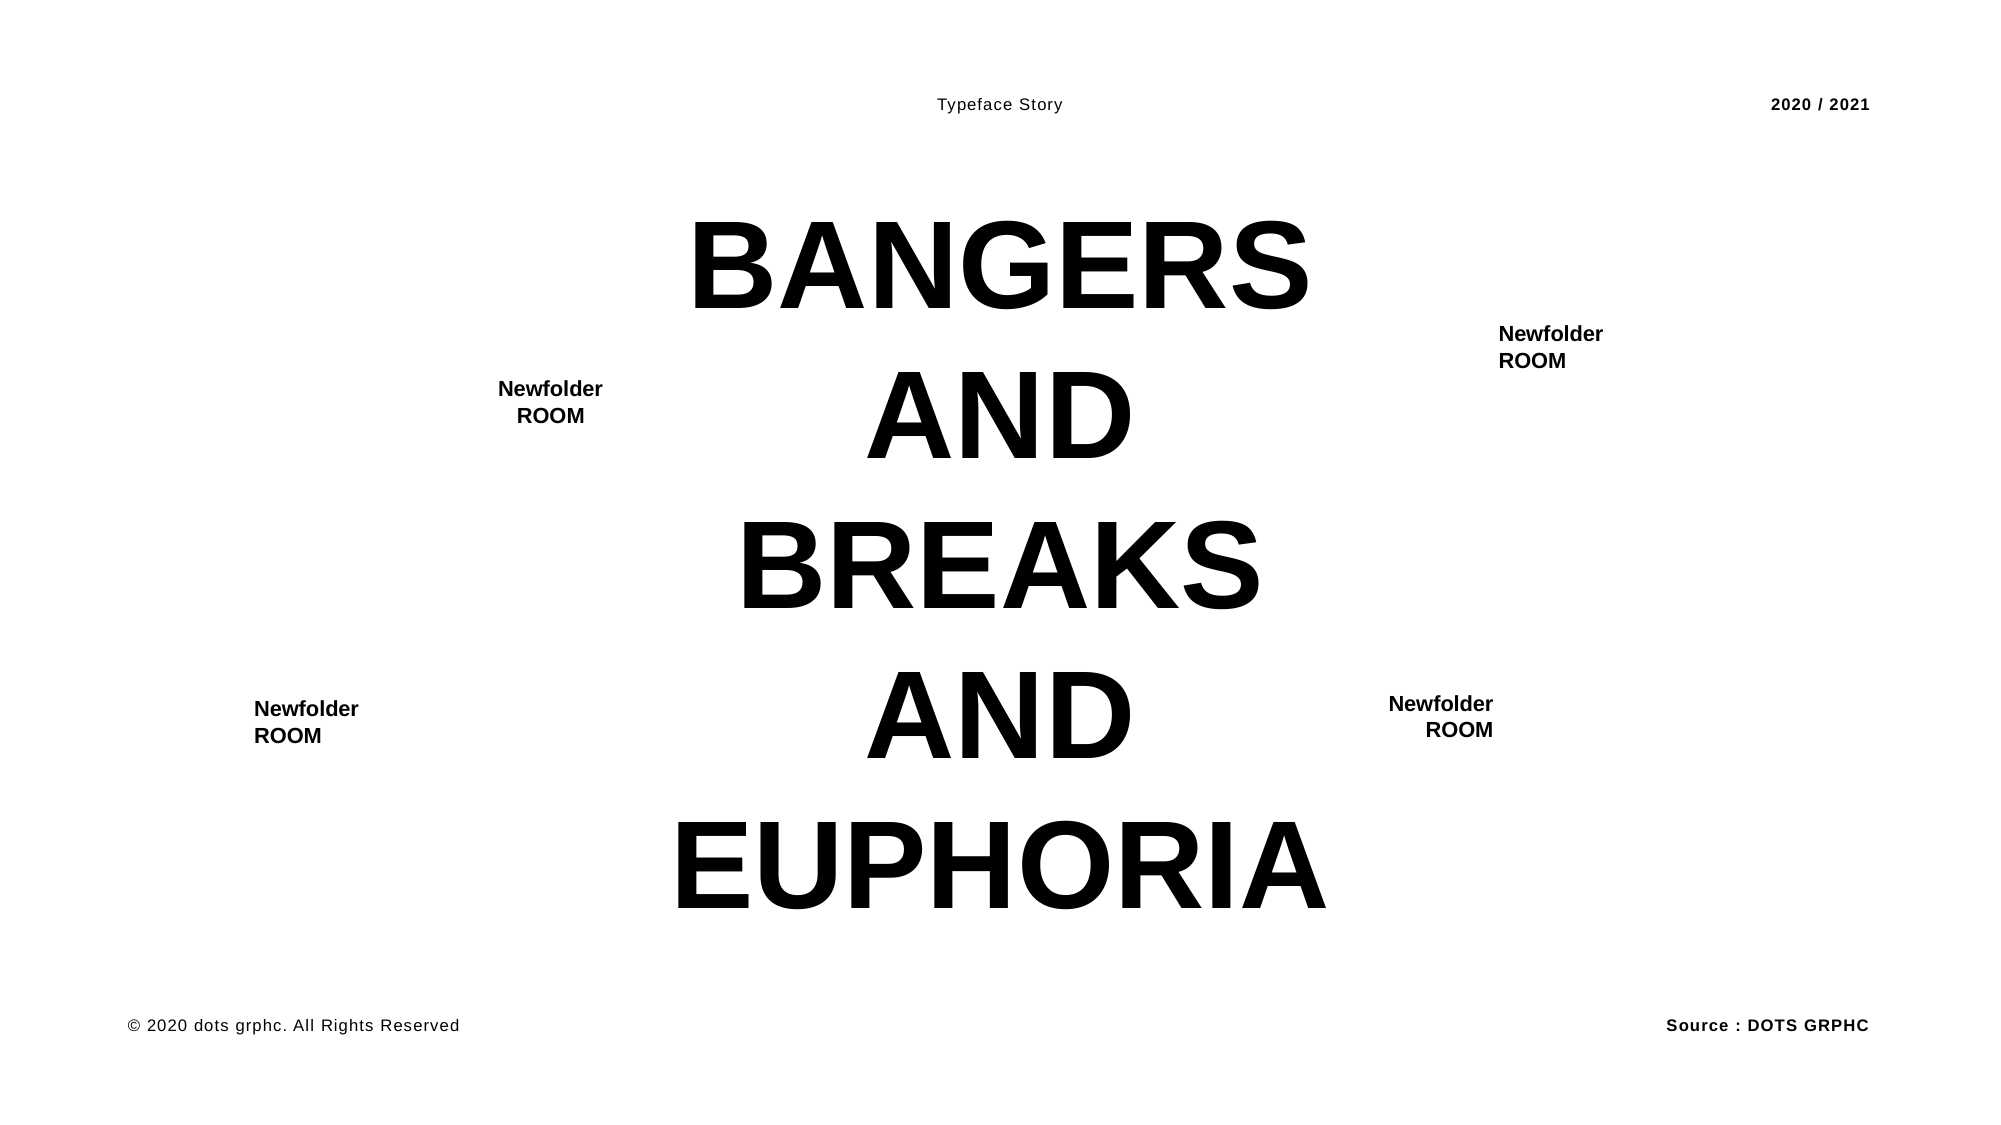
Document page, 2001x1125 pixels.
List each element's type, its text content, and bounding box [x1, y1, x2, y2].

text_box 2020 / 2021 [1688, 86, 1885, 122]
text_box Source : DOTS GRPHC [1538, 1007, 1884, 1042]
text_box Newfolder ROOM [1483, 312, 1689, 380]
text_box Newfolder ROOM [446, 367, 655, 435]
text_box Typeface Story [881, 86, 1119, 122]
text_box BANGERS AND BREAKS AND EUPHORIA [628, 176, 1372, 941]
text_box Newfolder ROOM [239, 687, 447, 755]
text_box Newfolder ROOM [1303, 682, 1509, 750]
text_box © 2020 dots grphc. All Rights Reserved [113, 1007, 490, 1043]
